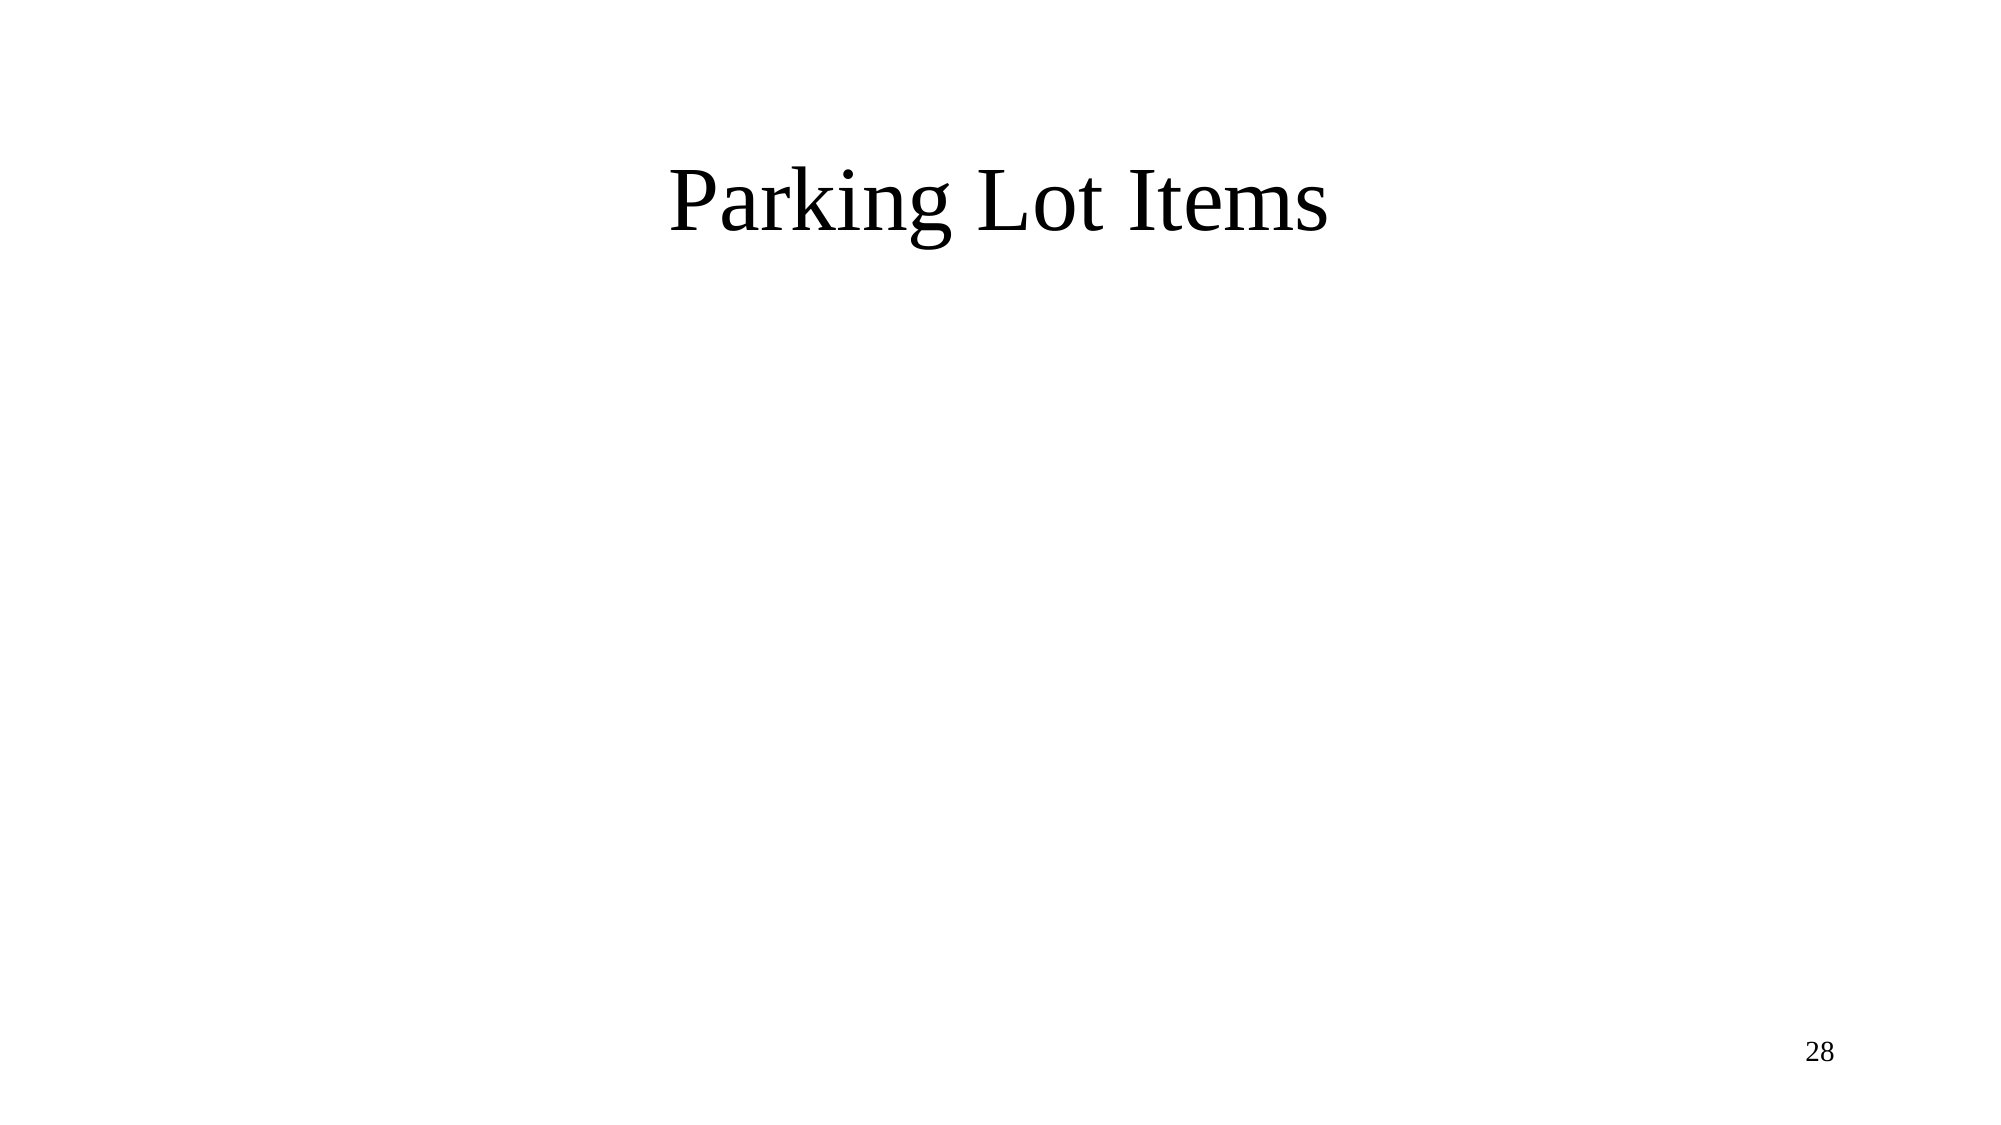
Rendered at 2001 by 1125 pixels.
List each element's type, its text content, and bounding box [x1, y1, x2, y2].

title Parking Lot Items [149, 99, 1851, 288]
slide_number 28 [1433, 1024, 1851, 1101]
